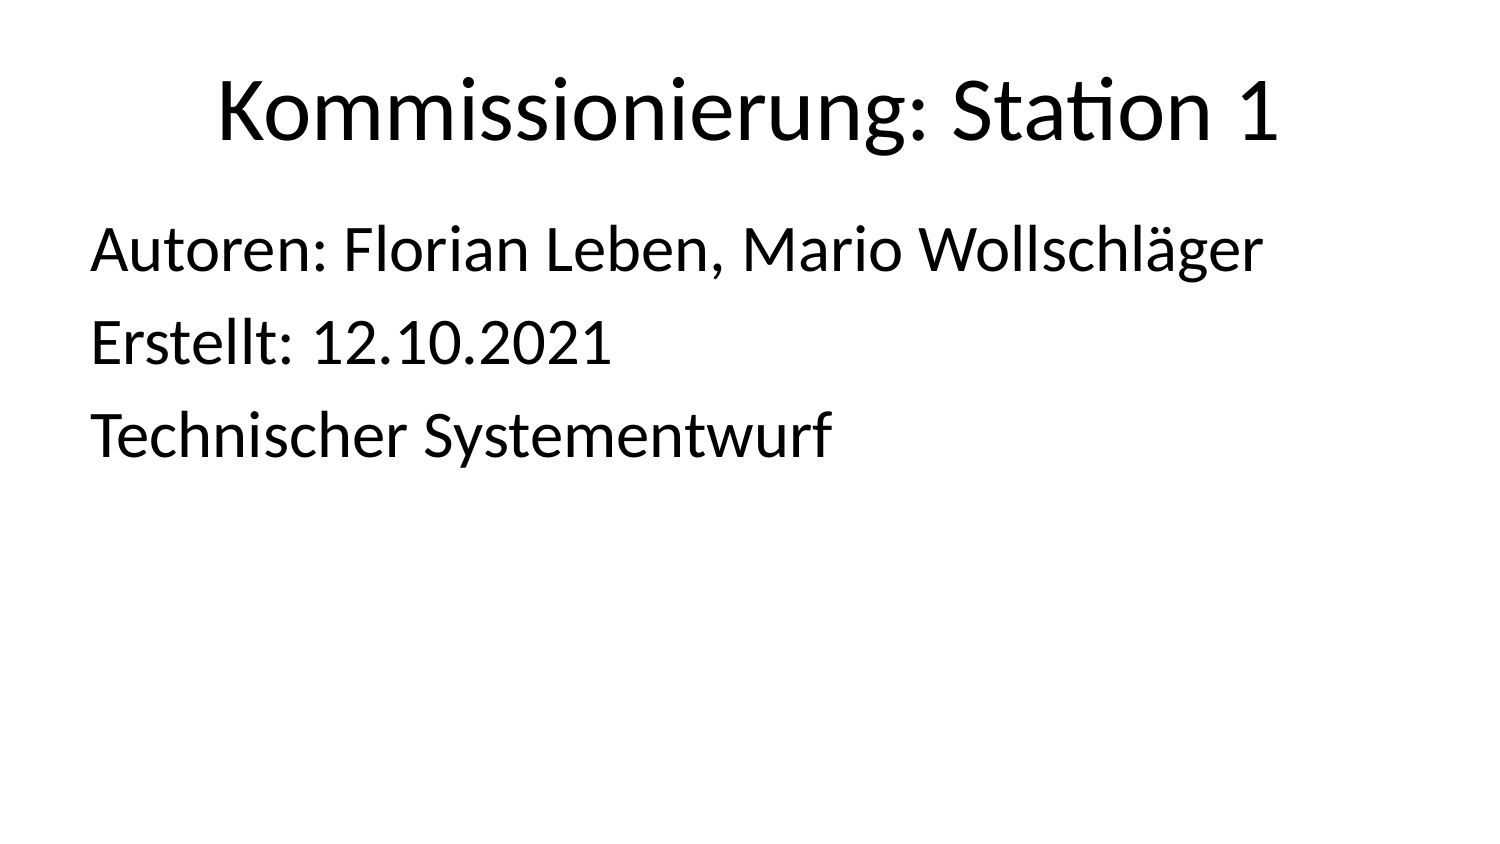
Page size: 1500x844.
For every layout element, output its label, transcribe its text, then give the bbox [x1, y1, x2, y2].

list Autoren: Florian Leben, Mario Wollschläger Erstellt: 12.10.2021 Technischer Systementwurf [75, 196, 1425, 754]
title Kommissionierung: Station 1 [75, 33, 1425, 175]
